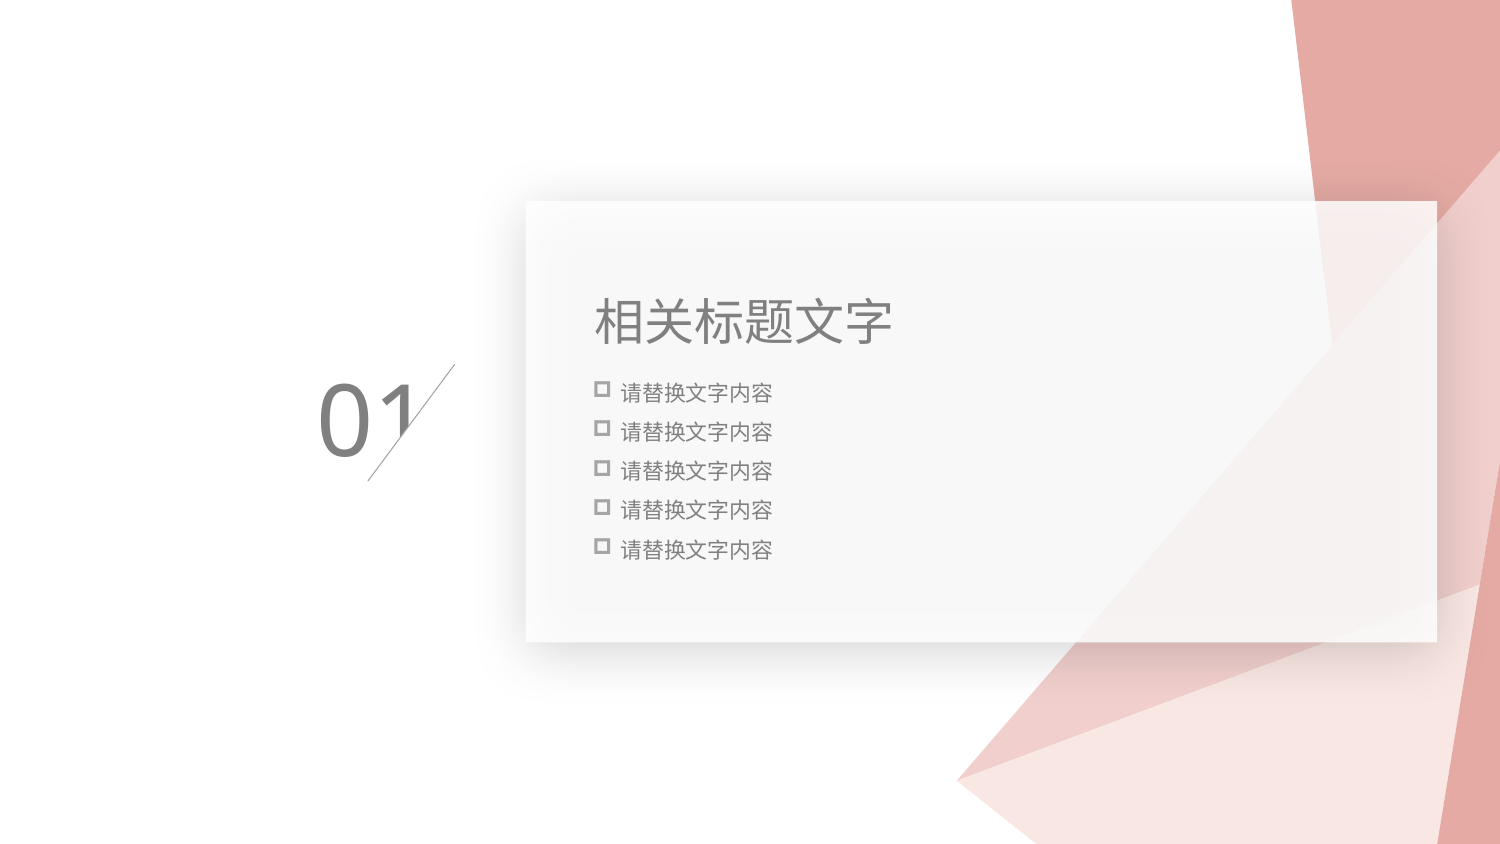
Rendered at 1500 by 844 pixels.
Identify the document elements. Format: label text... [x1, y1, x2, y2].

text_box 请替换文字内容 请替换文字内容 请替换文字内容 请替换文字内容 请替换文字内容 [578, 358, 953, 571]
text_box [956, 0, 1500, 844]
text_box [524, 200, 956, 643]
text_box 相关标题文字 [579, 283, 910, 358]
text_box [367, 364, 455, 482]
text_box 01 [302, 348, 450, 484]
